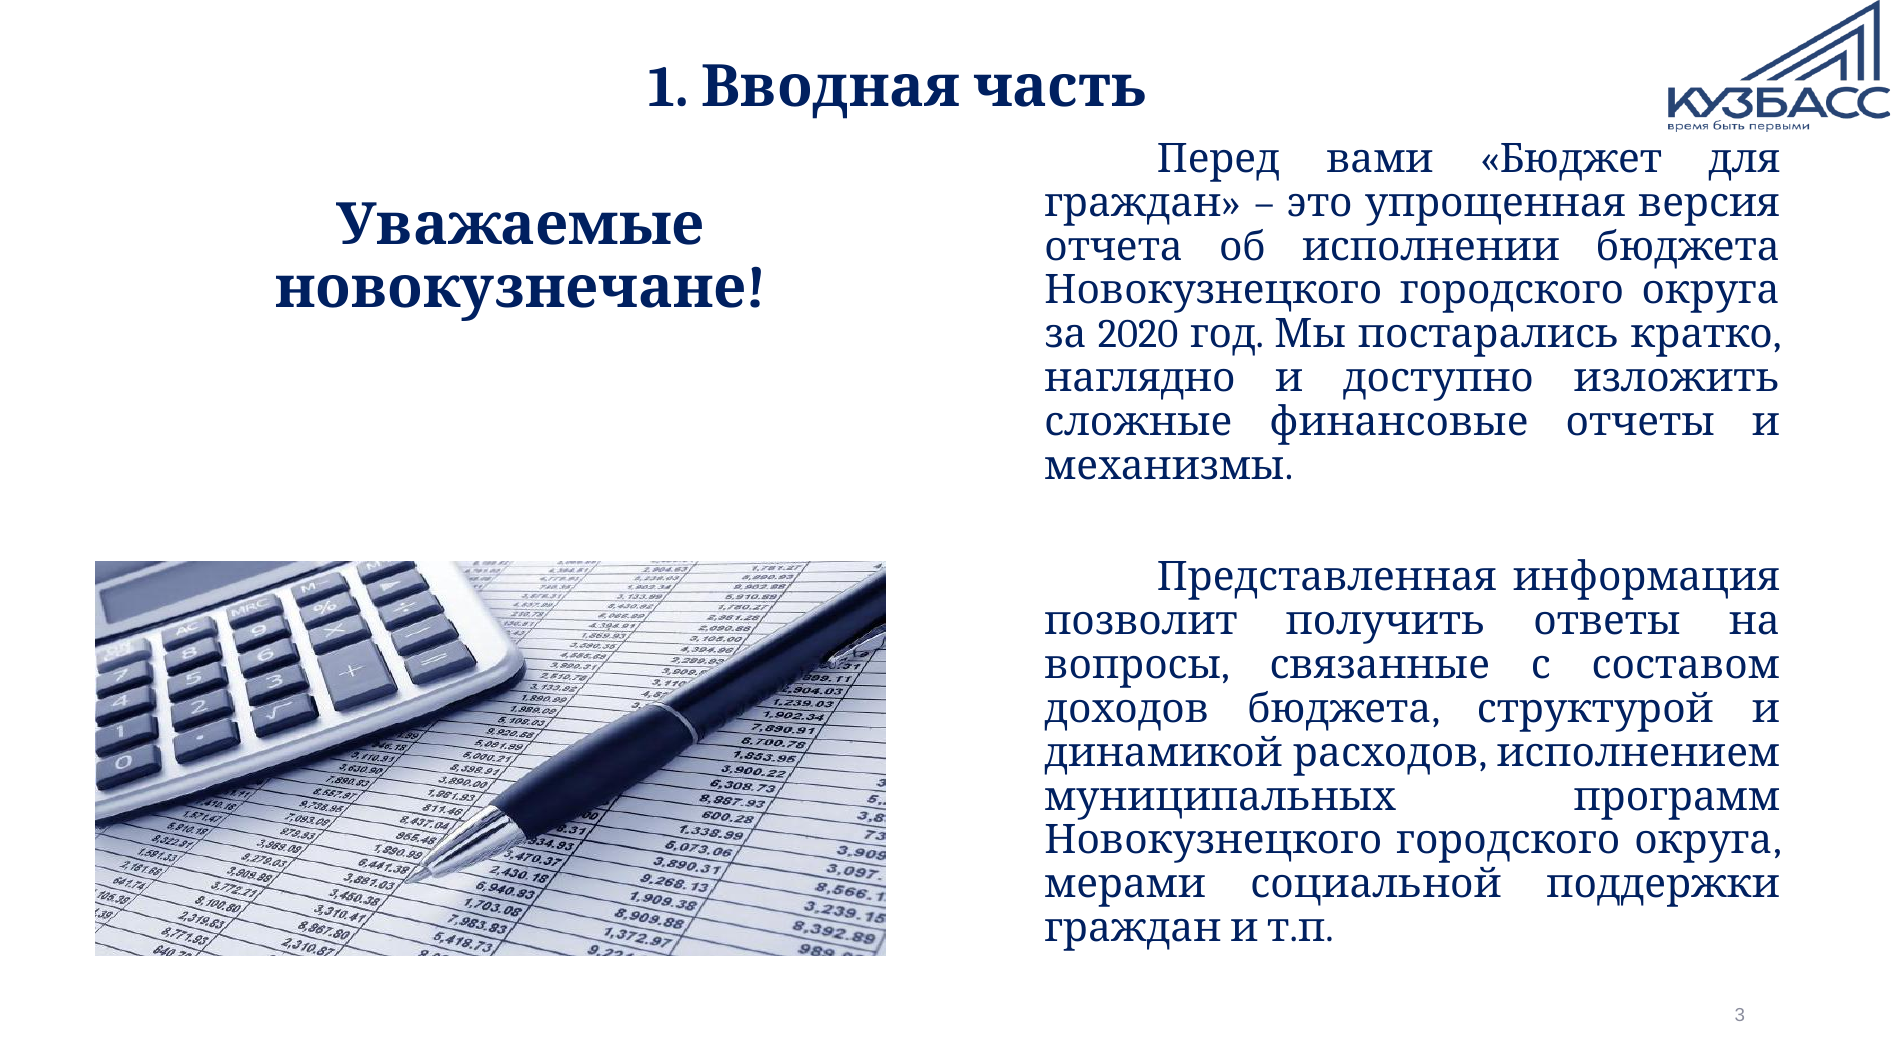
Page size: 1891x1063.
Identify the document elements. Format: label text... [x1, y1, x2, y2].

text_box 1. Вводная часть [633, 40, 1162, 126]
picture [95, 561, 886, 956]
list Перед вами «Бюджет для граждан» – это упрощенная версия отчета об исполнении бюджета Новокузнецкого городского округа за 2020 год. Мы постарались кратко, наглядно и доступно изложить сложные финансовые отчеты и механизмы. Представленная информация позволит получить ответы на вопросы, связанные с составом доходов бюджета, структурой и динамикой расходов, исполнением муниципальных программ Новокузнецкого городского округа, мерами социальной поддержки граждан и т.п. [1004, 129, 1796, 1012]
title Уважаемые новокузнечане! [96, 107, 945, 407]
slide_number 3 [1334, 985, 1761, 1042]
picture [1668, 0, 1891, 132]
